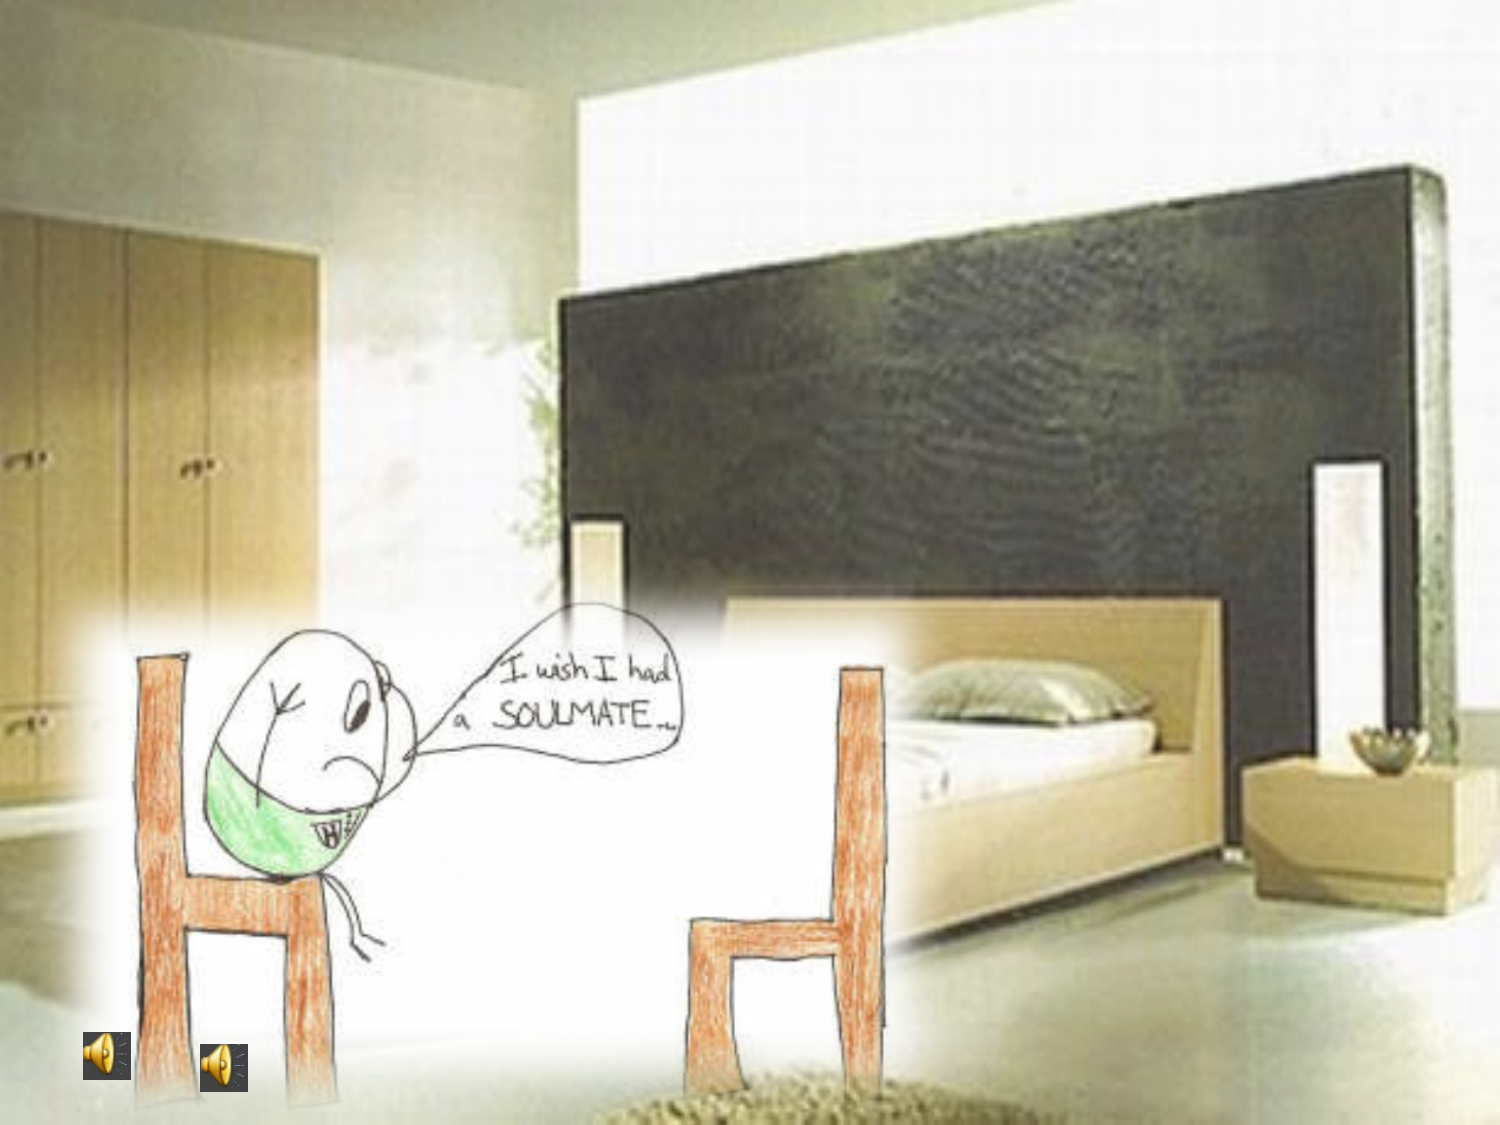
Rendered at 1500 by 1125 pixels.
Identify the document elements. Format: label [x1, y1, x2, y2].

picture [23, 562, 962, 1125]
